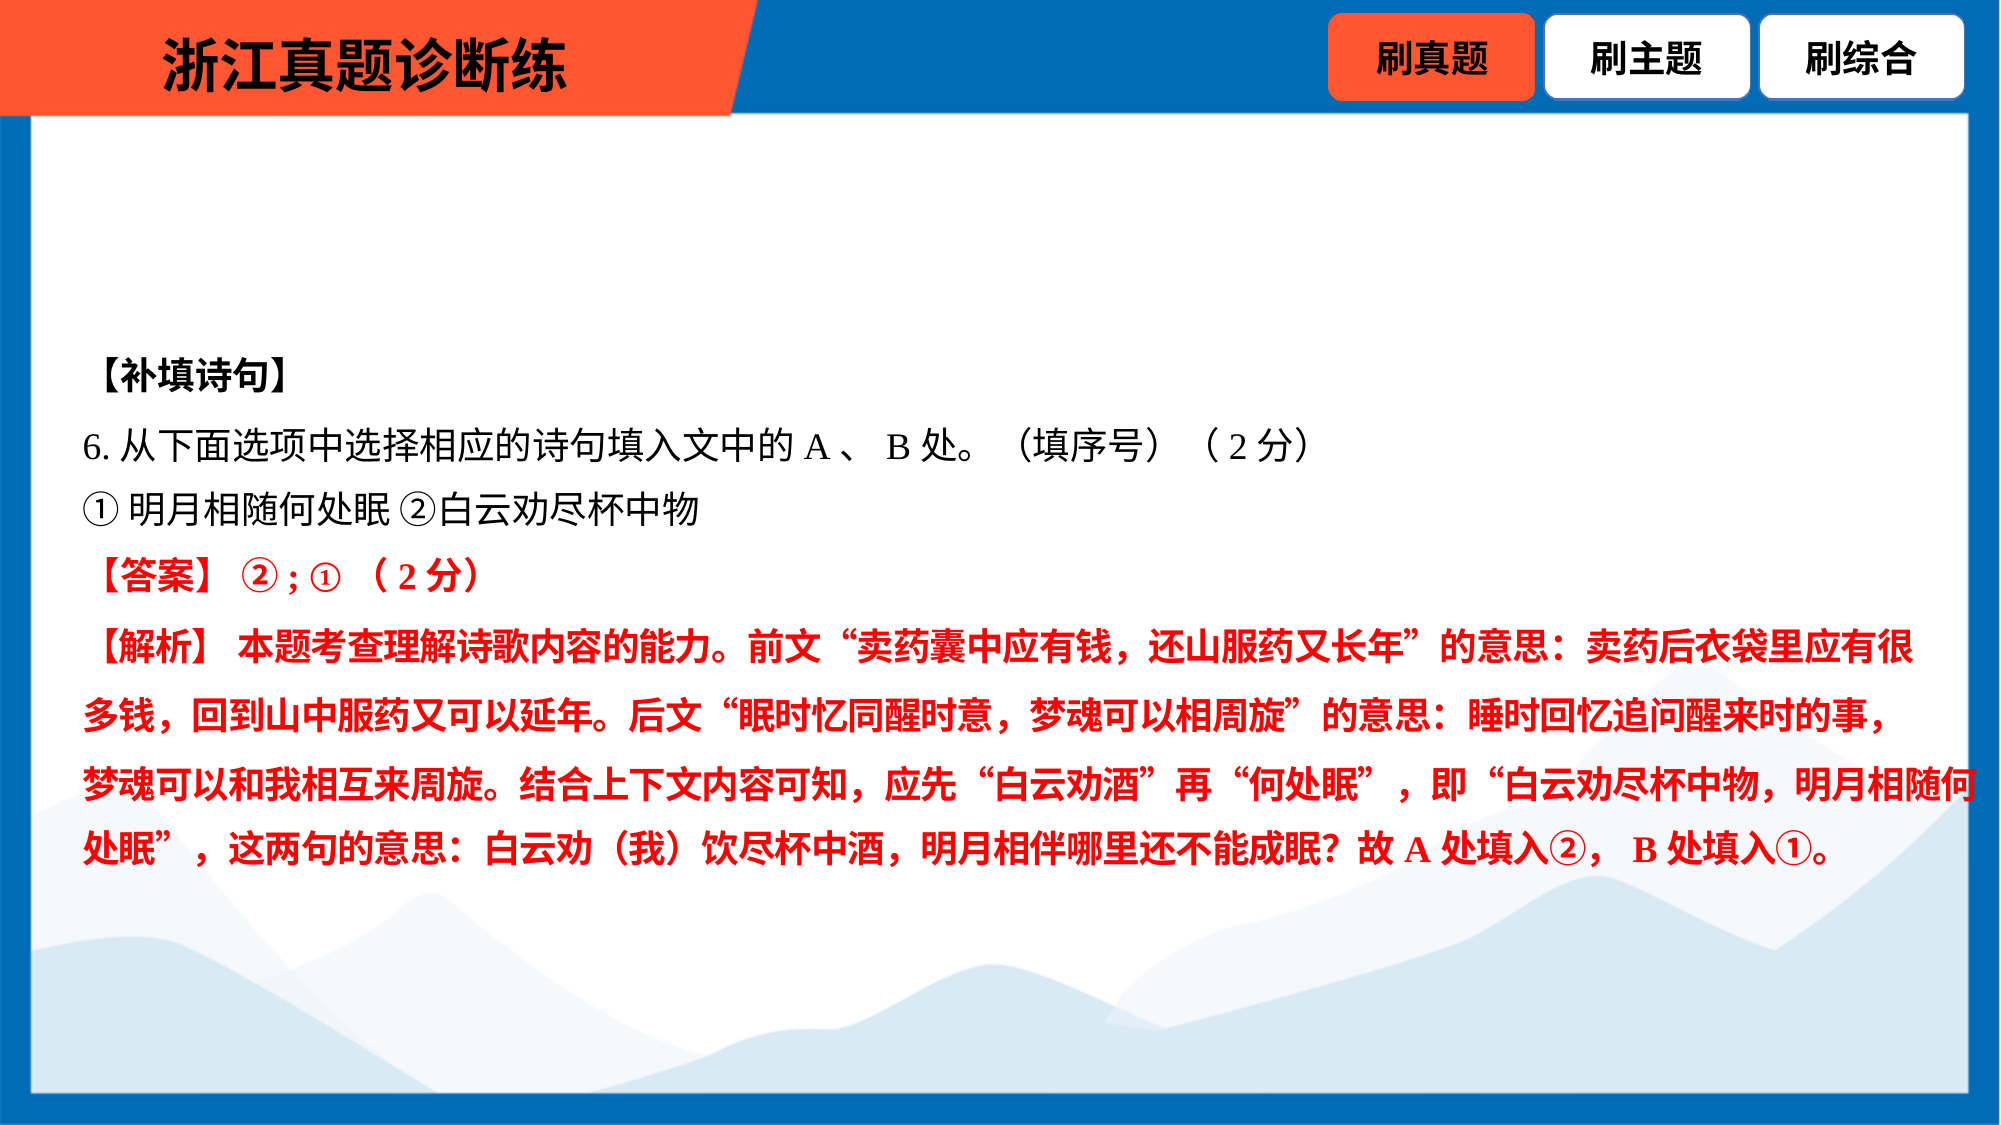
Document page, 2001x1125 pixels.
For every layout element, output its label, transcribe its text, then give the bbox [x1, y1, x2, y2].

picture [0, 0, 2000, 1125]
text_box 【补填诗句】 [82, 332, 1917, 391]
text_box 【解析】 本题考查理解诗歌内容的能力。前文“卖药囊中应有钱，还山服药又长年”的意思：卖药后衣袋里应有很 多钱，回到山中服药又可以延年。后文“眠时忆同醒时意，梦魂可以相周旋”的意思：睡时回忆追问醒来时的事， 梦魂可以和我相互来周旋。结合上下文内容可知，应先“白云劝酒”再“何处眠”，即“白云劝尽杯中物，明月相随何 处眠”，这两句的意思：白云劝（我）饮尽杯中酒，明月相伴哪里还不能成眠？故A处填入②，B处填入①。 [82, 599, 1917, 864]
text_box 6.从下面选项中选择相应的诗句填入文中的A、B处。（填序号）（2分） ①明月相随何处眠 ②白云劝尽杯中物 [82, 397, 1917, 525]
text_box 【答案】 ②; ①（2分） [82, 532, 1917, 590]
